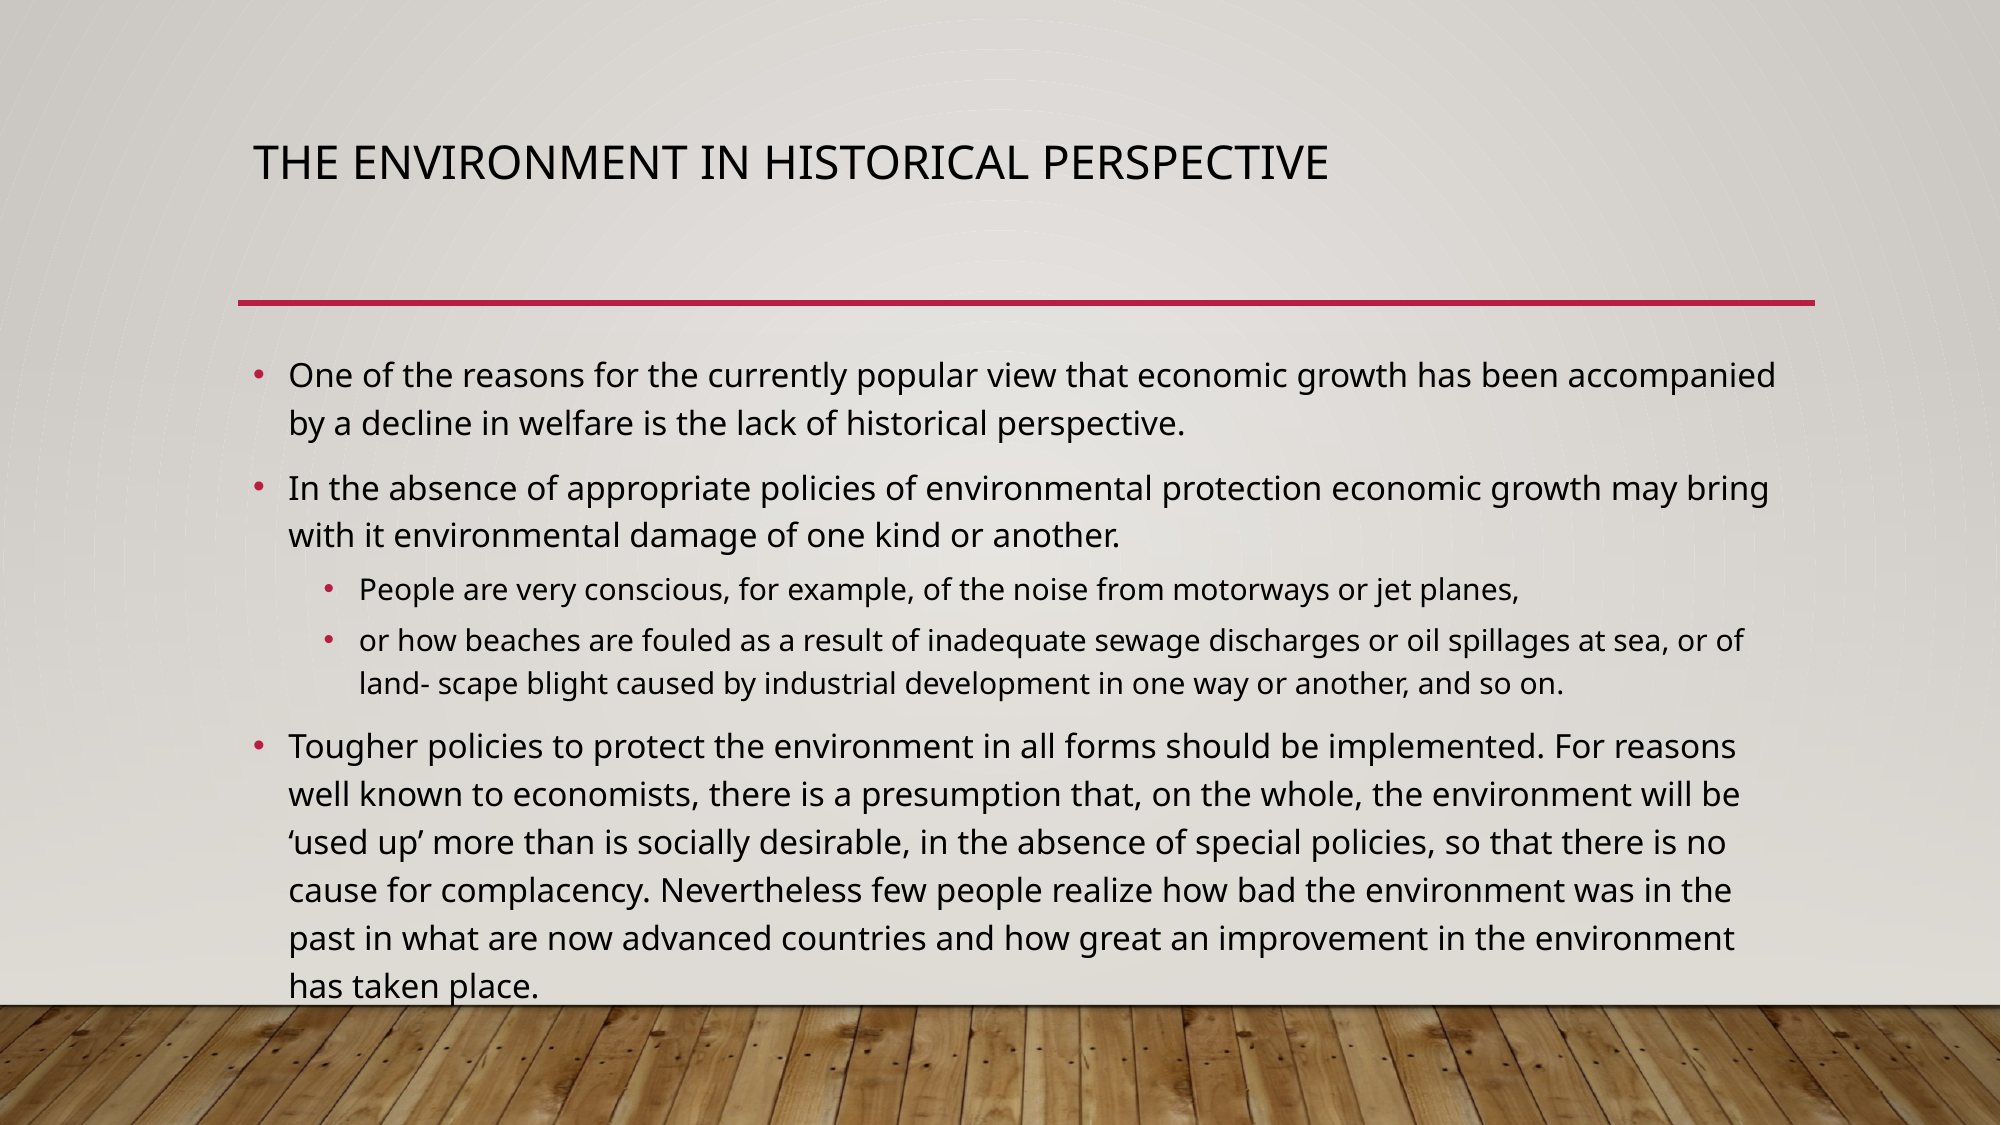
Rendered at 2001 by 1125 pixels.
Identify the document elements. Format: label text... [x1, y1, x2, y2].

list One of the reasons for the currently popular view that economic growth has been accompanied by a decline in welfare is the lack of historical perspective. In the absence of appropriate policies of environmental protection economic growth may bring with it environmental damage of one kind or another. People are very conscious, for example, of the noise from motorways or jet planes, or how beaches are fouled as a result of inadequate sewage discharges or oil spillages at sea, or of land- scape blight caused by industrial development in one way or another, and so on. Tougher policies to protect the environment in all forms should be implemented. For reasons well known to economists, there is a presumption that, on the whole, the environment will be ‘used up’ more than is socially desirable, in the absence of special policies, so that there is no cause for complacency. Nevertheless few people realize how bad the environment was in the past in what are now advanced countries and how great an improvement in the environment has taken place. [238, 338, 1814, 1014]
picture [0, 1005, 2000, 1125]
title The Environment in Historical Perspective [238, 131, 1814, 305]
